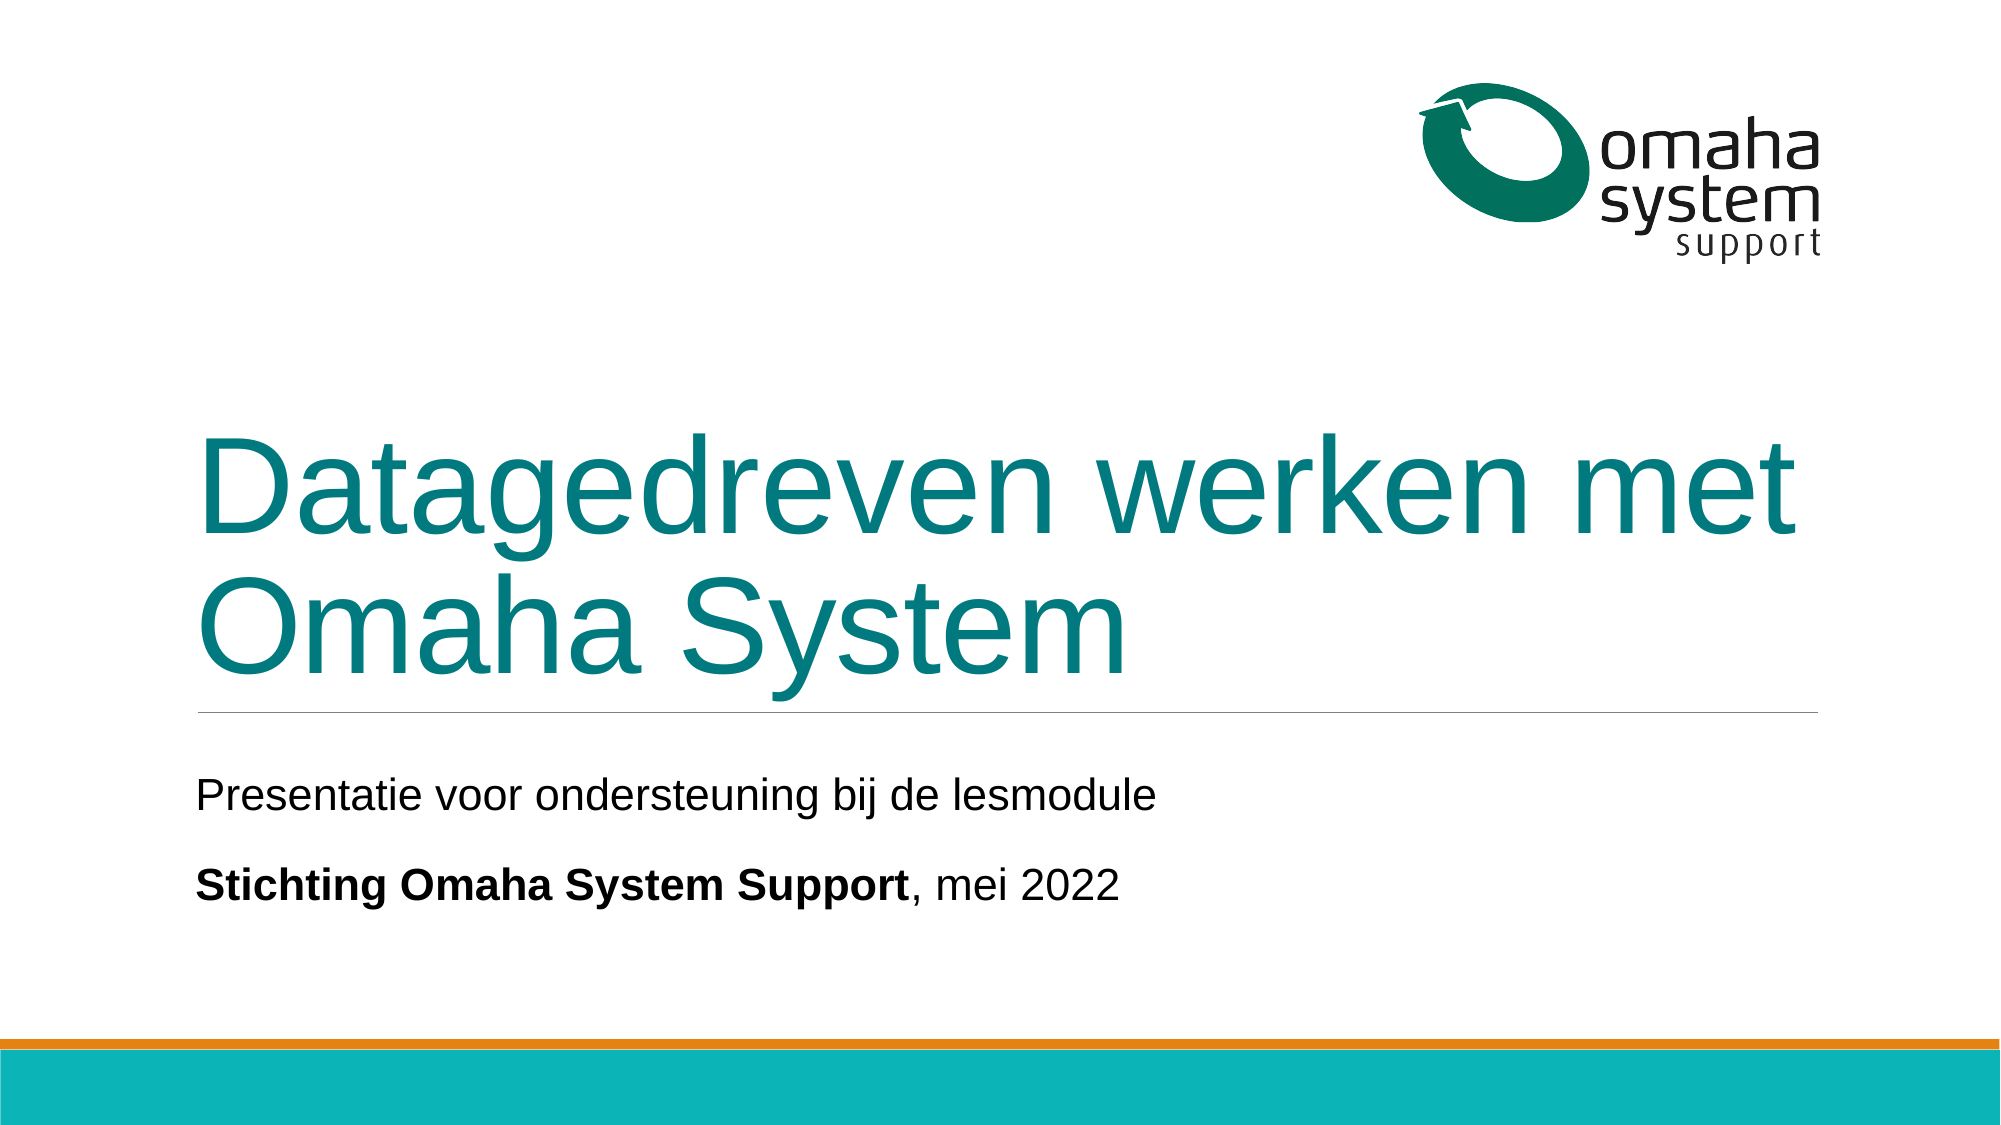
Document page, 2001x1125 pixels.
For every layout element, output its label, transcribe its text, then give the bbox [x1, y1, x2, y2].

subtitle Presentatie voor ondersteuning bij de lesmodule Stichting Omaha System Support, mei 2022 [180, 730, 1831, 919]
picture [1419, 82, 1821, 265]
title Datagedreven werken met Omaha System [180, 124, 1830, 710]
